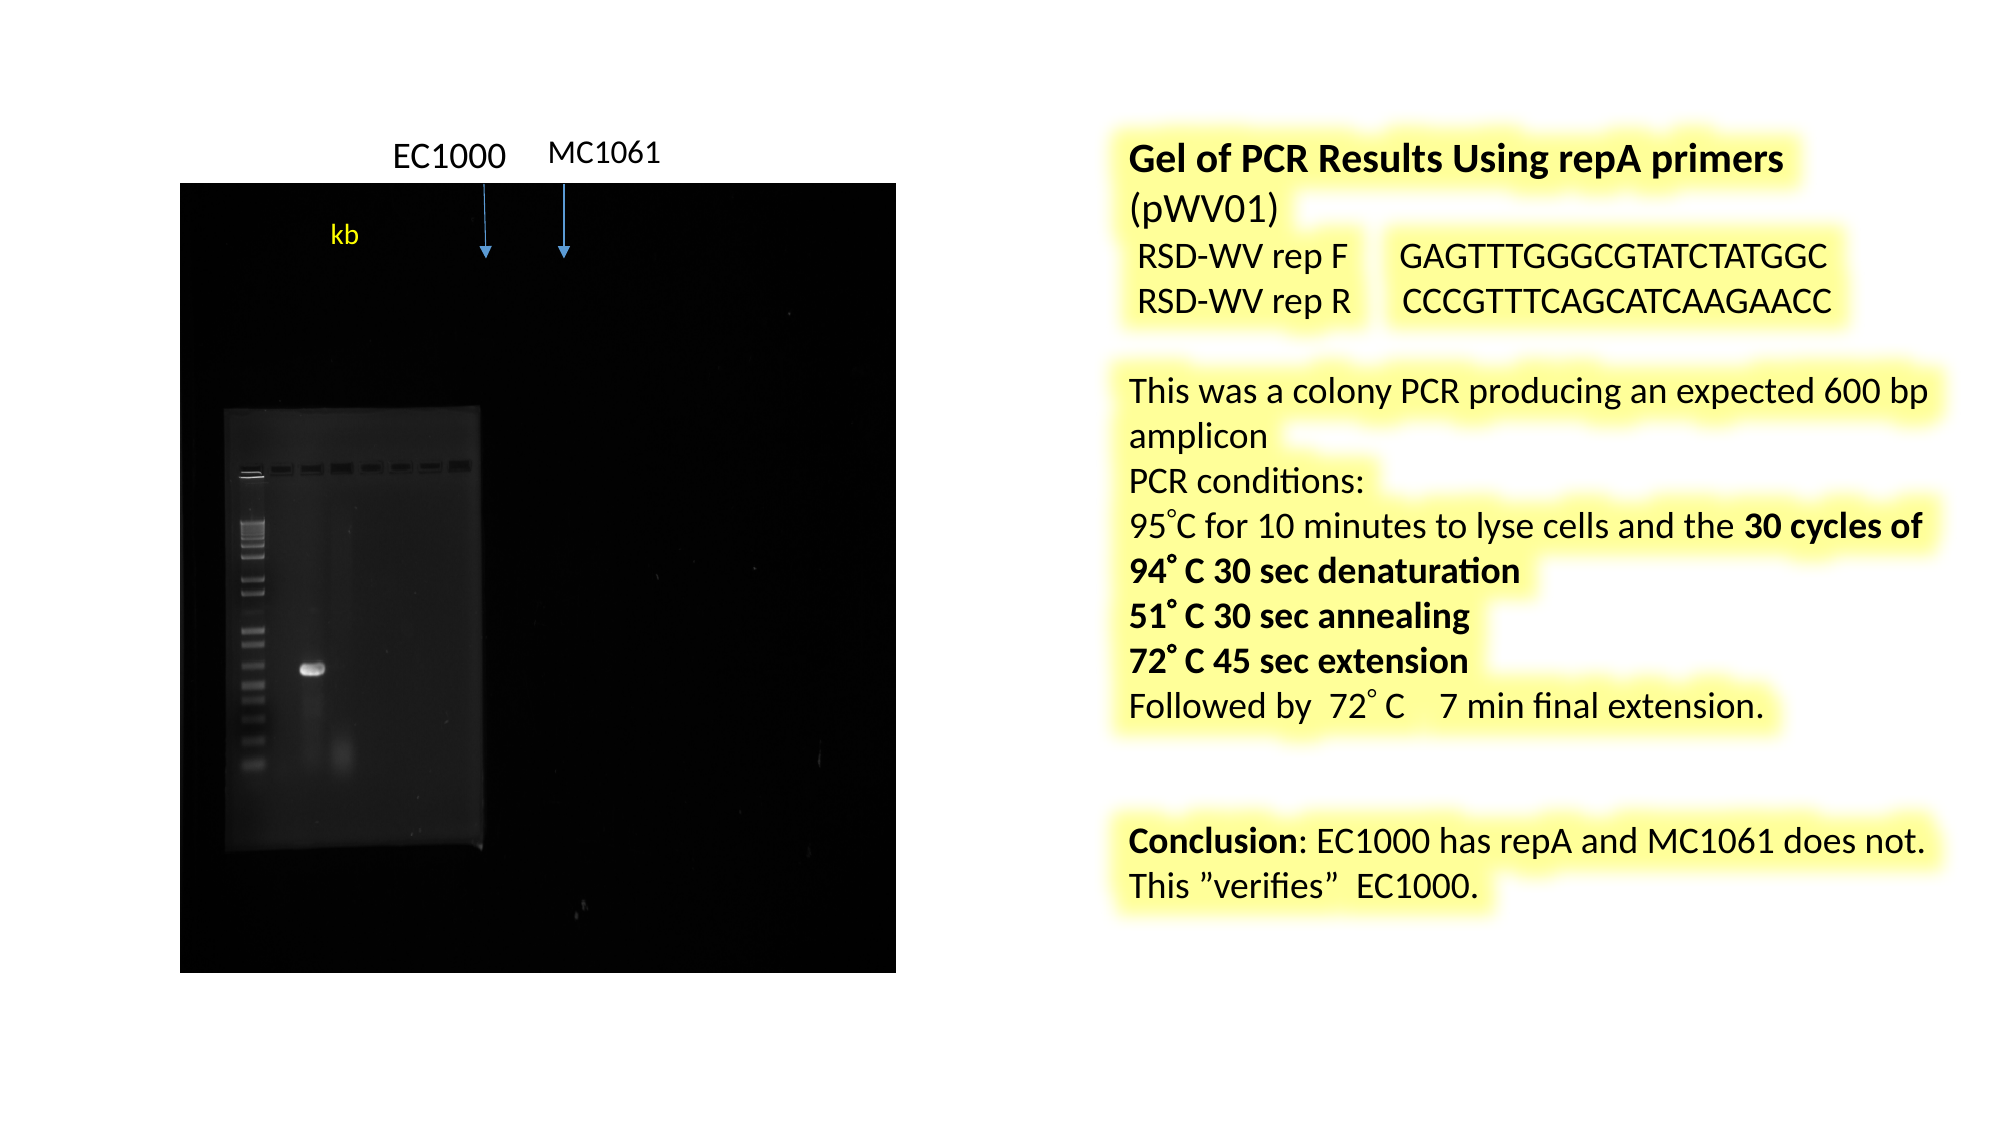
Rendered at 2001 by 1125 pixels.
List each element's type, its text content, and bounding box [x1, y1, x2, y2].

text_box Gel of PCR Results Using repA primers (pWV01) RSD-WV rep F GAGTTTGGGCGTATCTATGGC RSD-WV rep R CCCGTTTCAGCATCAAGAACC This was a colony PCR producing an expected 600 bp amplicon PCR conditions: 95C for 10 minutes to lyse cells and the 30 cycles of 94 C 30 sec denaturation 51 C 30 sec annealing 72 C 45 sec extension Followed by 72 C 7 min final extension. Conclusion: EC1000 has repA and MC1061 does not. This ”verifies” EC1000. [1113, 123, 1958, 914]
text_box MC1061 [532, 123, 698, 178]
text_box EC1000 [378, 123, 538, 183]
picture [179, 183, 896, 973]
